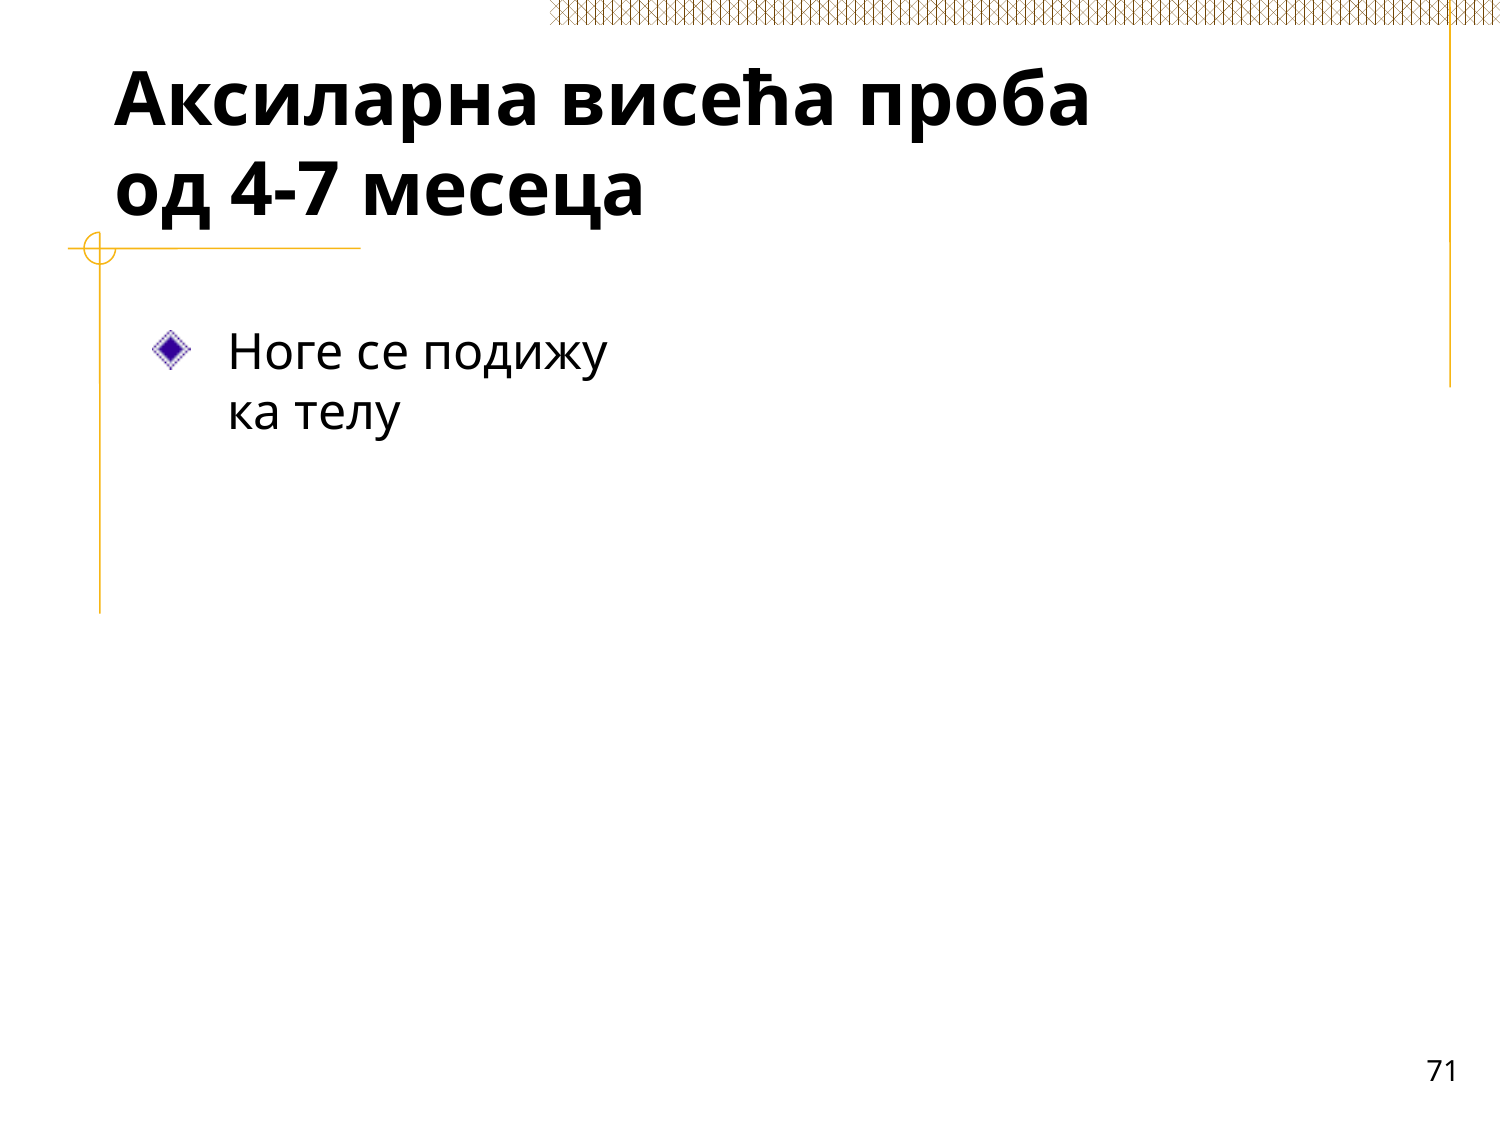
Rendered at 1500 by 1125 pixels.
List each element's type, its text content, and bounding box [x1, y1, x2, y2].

title Аксиларна висећа проба од 4-7 месеца [99, 49, 1376, 238]
slide_number 71 [1162, 1025, 1475, 1100]
picture [152, 330, 191, 370]
list Ноге се подижу ка телу [137, 312, 651, 988]
